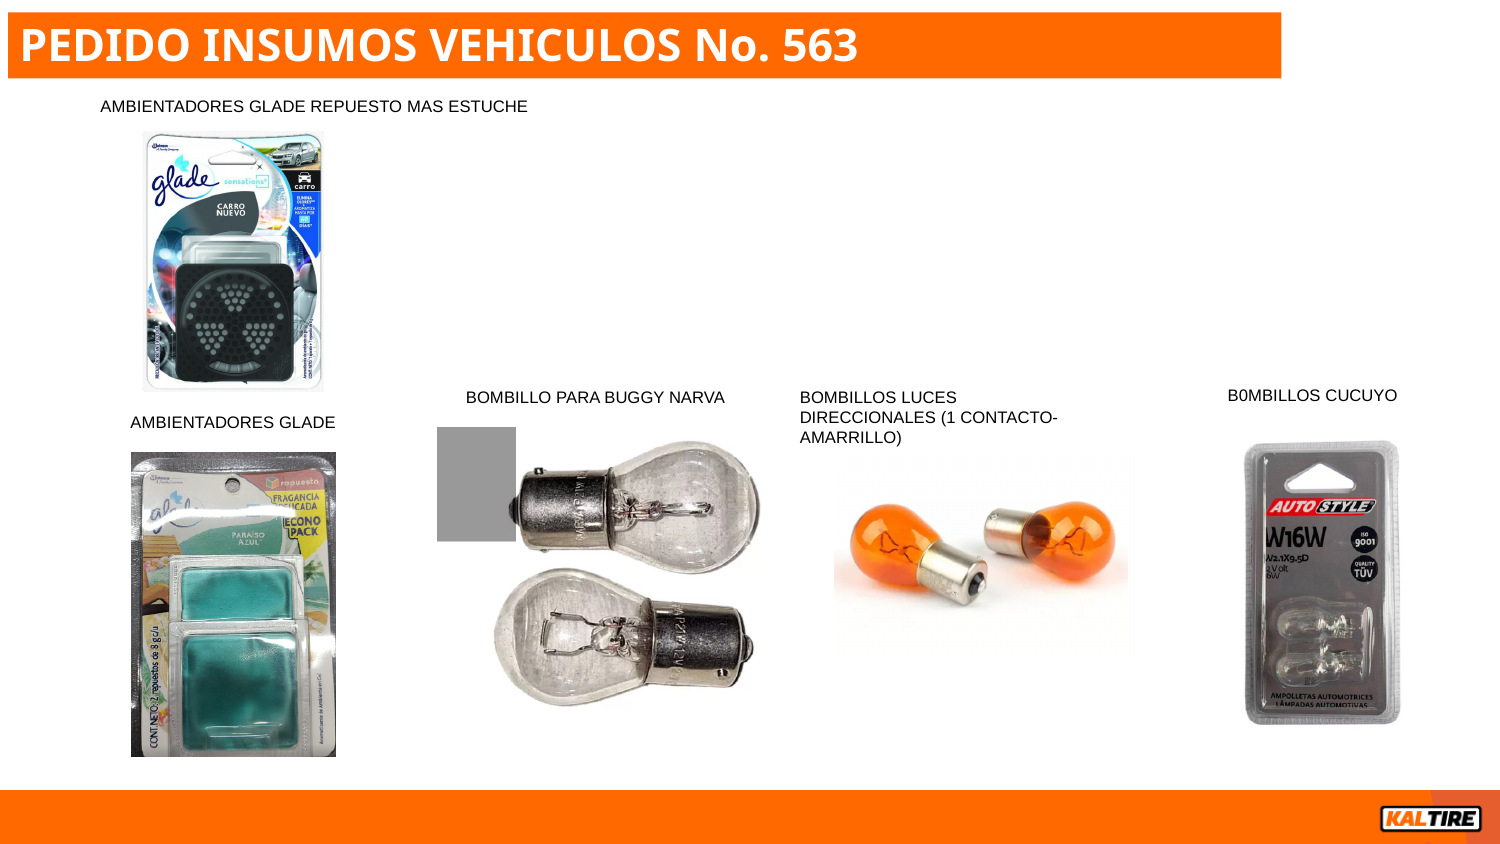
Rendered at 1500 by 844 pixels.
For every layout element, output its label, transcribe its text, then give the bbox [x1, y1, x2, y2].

text_box B0MBILLOS CUCUYO [1212, 377, 1413, 413]
text_box BOMBILLOS LUCES DIRECCIONALES (1 CONTACTO-AMARRILLO) [785, 379, 1100, 455]
picture [1215, 439, 1432, 736]
picture [0, 790, 1500, 844]
picture [834, 451, 1135, 662]
picture [142, 131, 325, 392]
text_box BOMBILLO PARA BUGGY NARVA [451, 379, 741, 414]
picture [437, 421, 784, 718]
text_box AMBIENTADORES GLADE [115, 404, 352, 439]
text_box AMBIENTADORES GLADE REPUESTO MAS ESTUCHE [85, 88, 544, 124]
picture [131, 451, 336, 757]
text_box PEDIDO INSUMOS VEHICULOS No. 563 [8, 12, 1282, 79]
